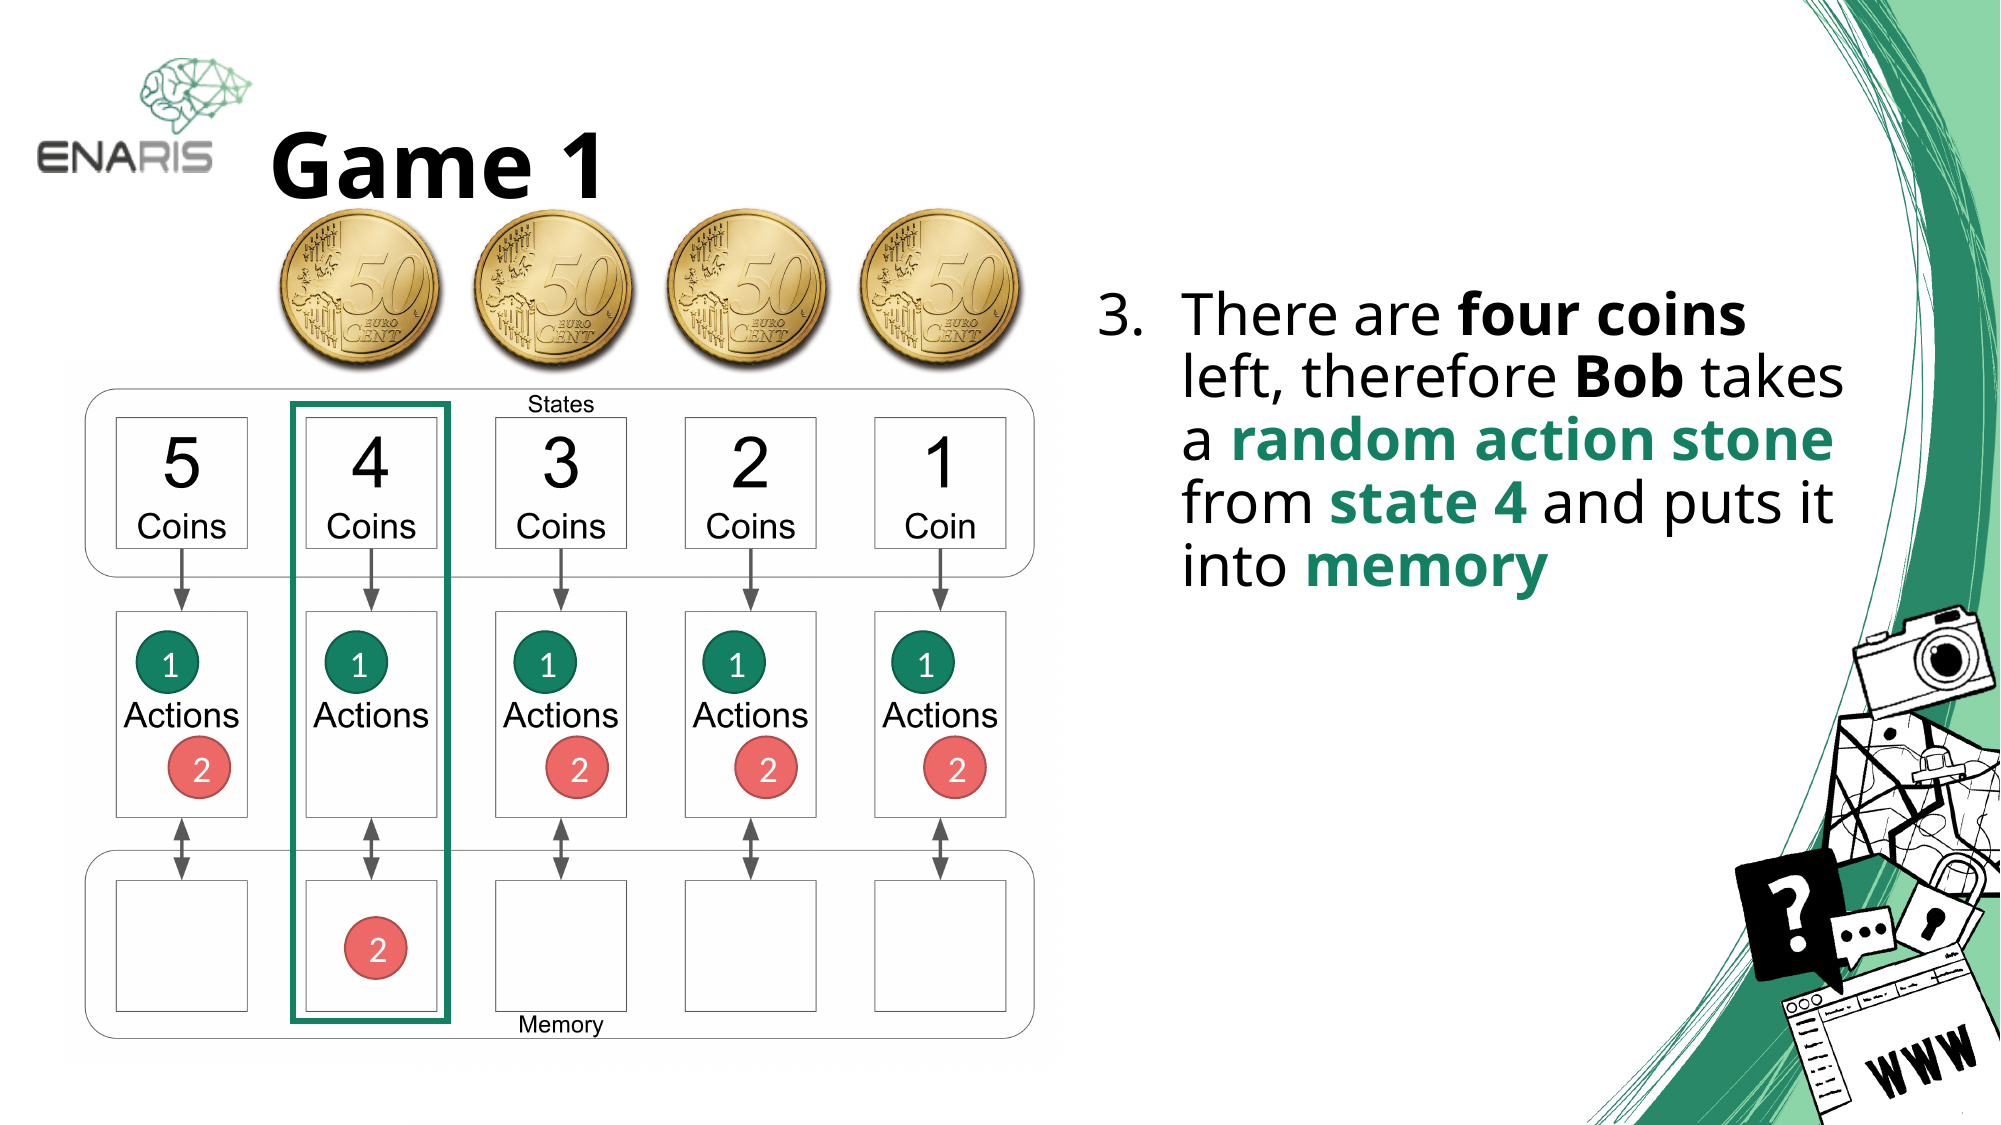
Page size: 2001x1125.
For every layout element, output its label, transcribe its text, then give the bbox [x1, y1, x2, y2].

picture [37, 58, 254, 173]
title Game 1 [253, 59, 1863, 278]
picture [274, 0, 2000, 1125]
text_box There are four coins left, therefore Bob takes a random action stone from state 4 and puts it into memory [1082, 277, 1869, 992]
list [63, 361, 1059, 1066]
